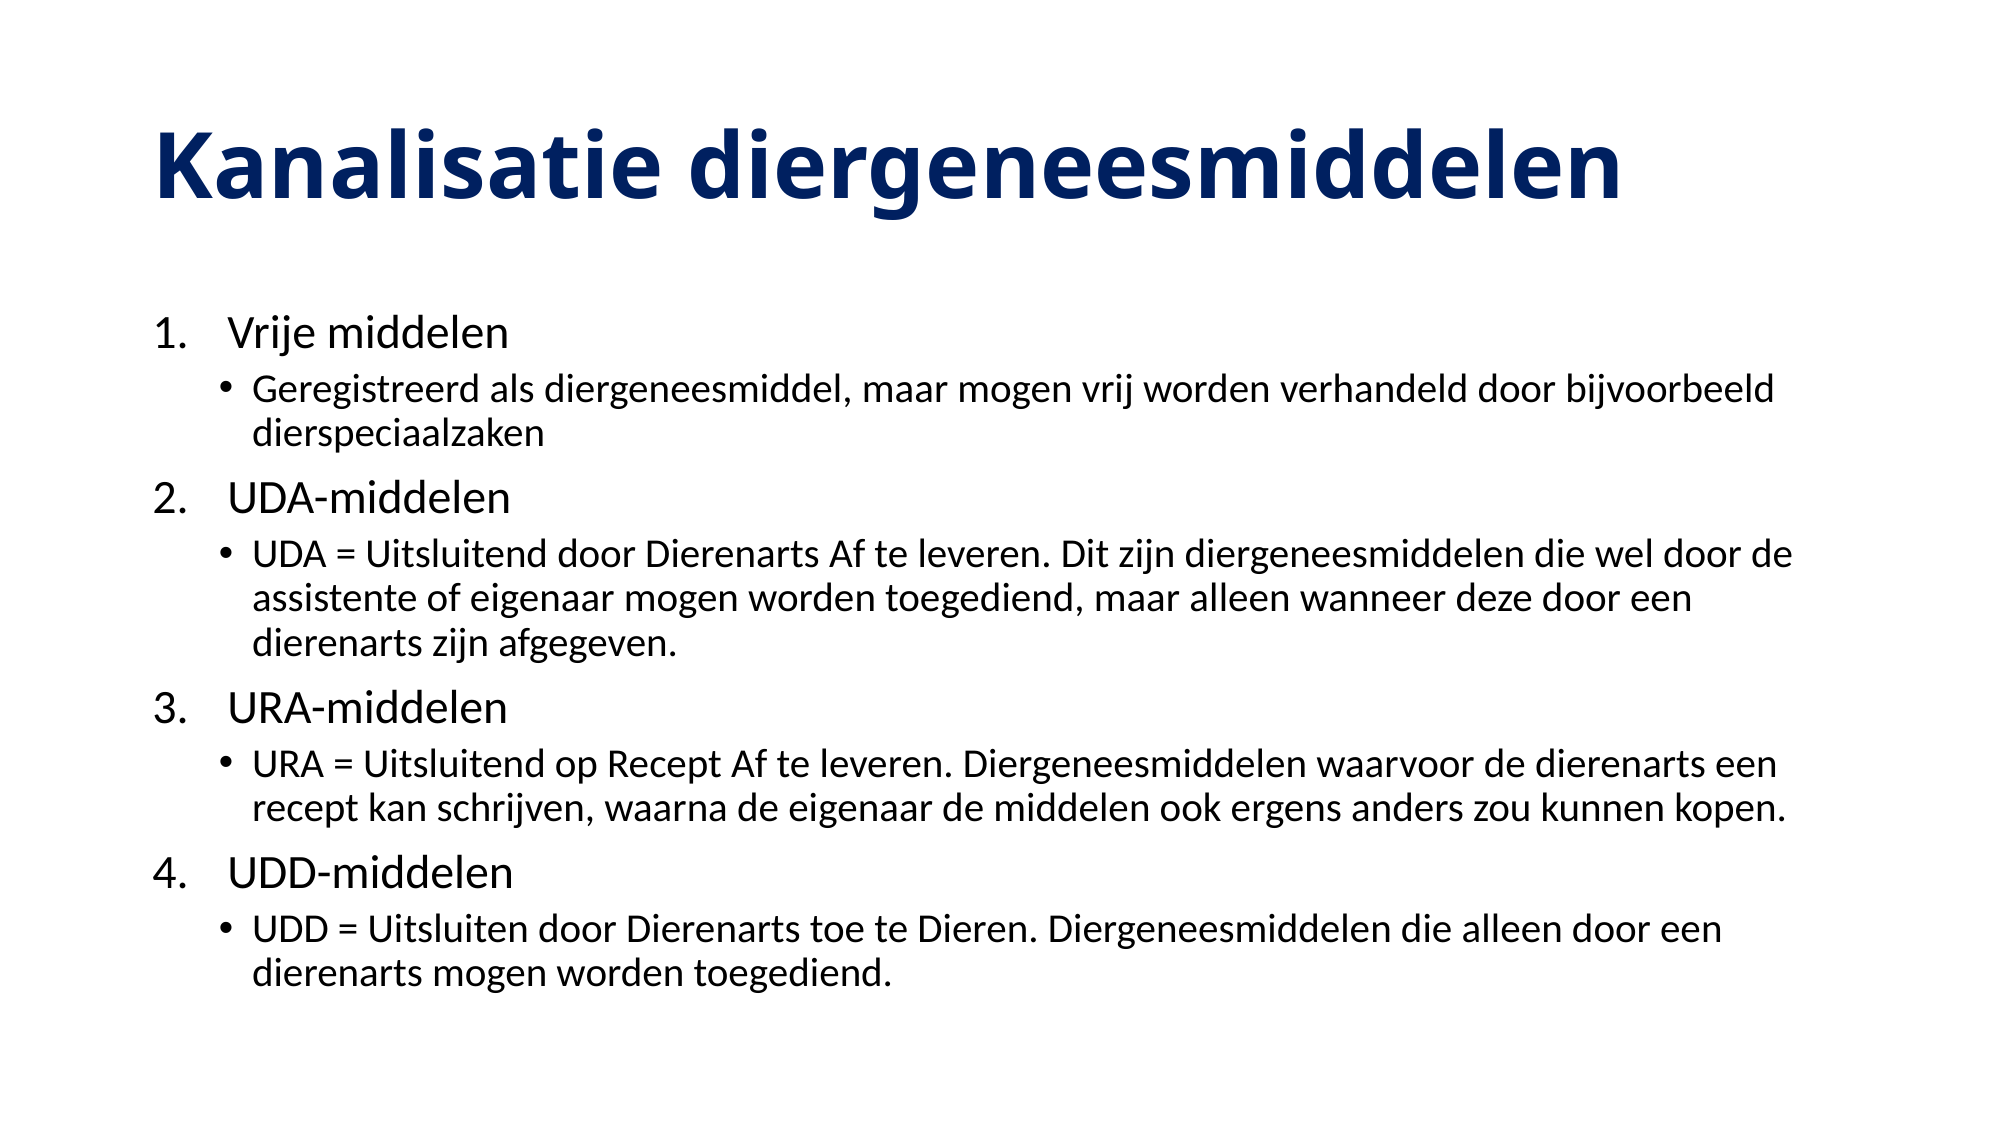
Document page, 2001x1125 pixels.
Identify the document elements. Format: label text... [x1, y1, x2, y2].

list Vrije middelen Geregistreerd als diergeneesmiddel, maar mogen vrij worden verhandeld door bijvoorbeeld dierspeciaalzaken UDA-middelen UDA = Uitsluitend door Dierenarts Af te leveren. Dit zijn diergeneesmiddelen die wel door de assistente of eigenaar mogen worden toegediend, maar alleen wanneer deze door een dierenarts zijn afgegeven. URA-middelen URA = Uitsluitend op Recept Af te leveren. Diergeneesmiddelen waarvoor de dierenarts een recept kan schrijven, waarna de eigenaar de middelen ook ergens anders zou kunnen kopen. UDD-middelen UDD = Uitsluiten door Dierenarts toe te Dieren. Diergeneesmiddelen die alleen door een dierenarts mogen worden toegediend. [137, 299, 1863, 1014]
title Kanalisatie diergeneesmiddelen [137, 59, 1863, 278]
